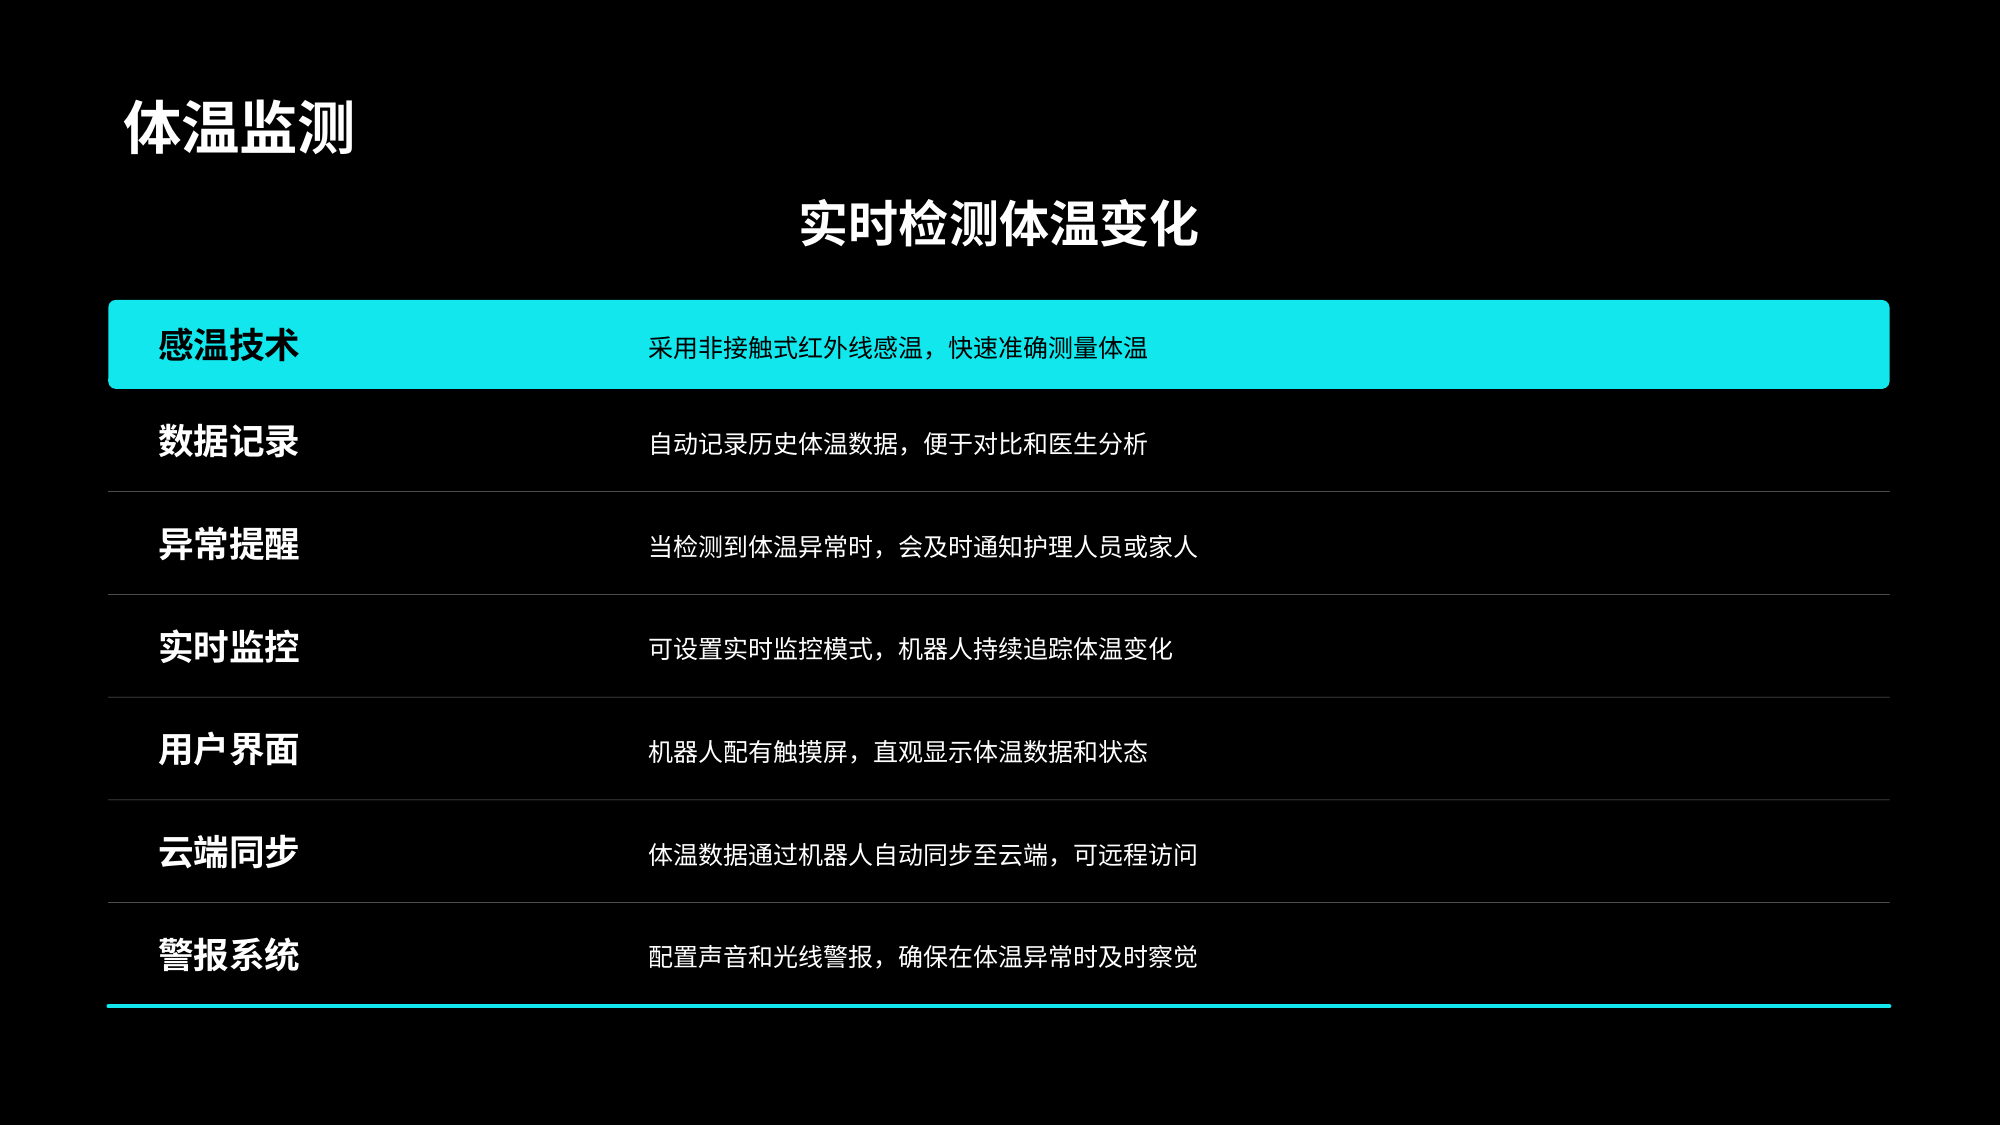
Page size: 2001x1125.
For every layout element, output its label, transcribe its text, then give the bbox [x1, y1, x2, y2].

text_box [108, 185, 1890, 1007]
title 体温监测 [108, 21, 1890, 169]
